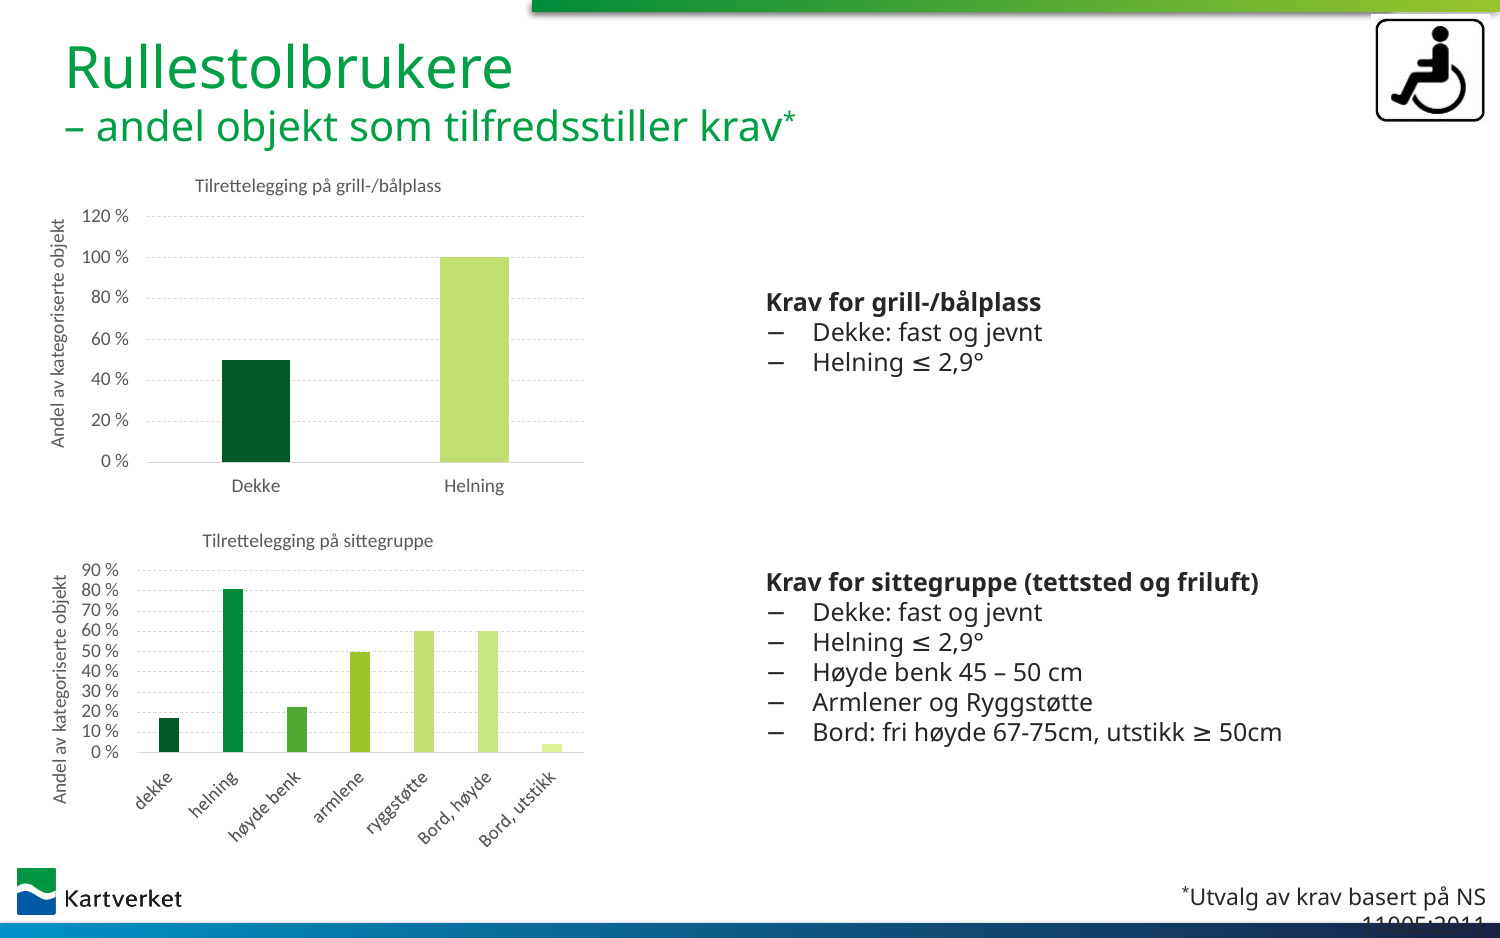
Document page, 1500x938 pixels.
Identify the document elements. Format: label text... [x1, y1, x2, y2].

picture [41, 166, 595, 505]
text_box Krav for sittegruppe (tettsted og friluft) Dekke: fast og jevnt Helning ≤ 2,9° Høyde benk 45 – 50 cm Armlener og Ryggstøtte Bord: fri høyde 67-75cm, utstikk ≥ 50cm [750, 559, 1500, 754]
picture [1371, 13, 1491, 127]
text_box Krav for grill-/bålplass Dekke: fast og jevnt Helning ≤ 2,9° [750, 279, 1452, 384]
picture [41, 520, 595, 859]
text_box *Utvalg av krav basert på NS 11005:2011 [1068, 873, 1500, 938]
text_box Rullestolbrukere – andel objekt som tilfredsstiller krav* [49, 14, 1431, 158]
